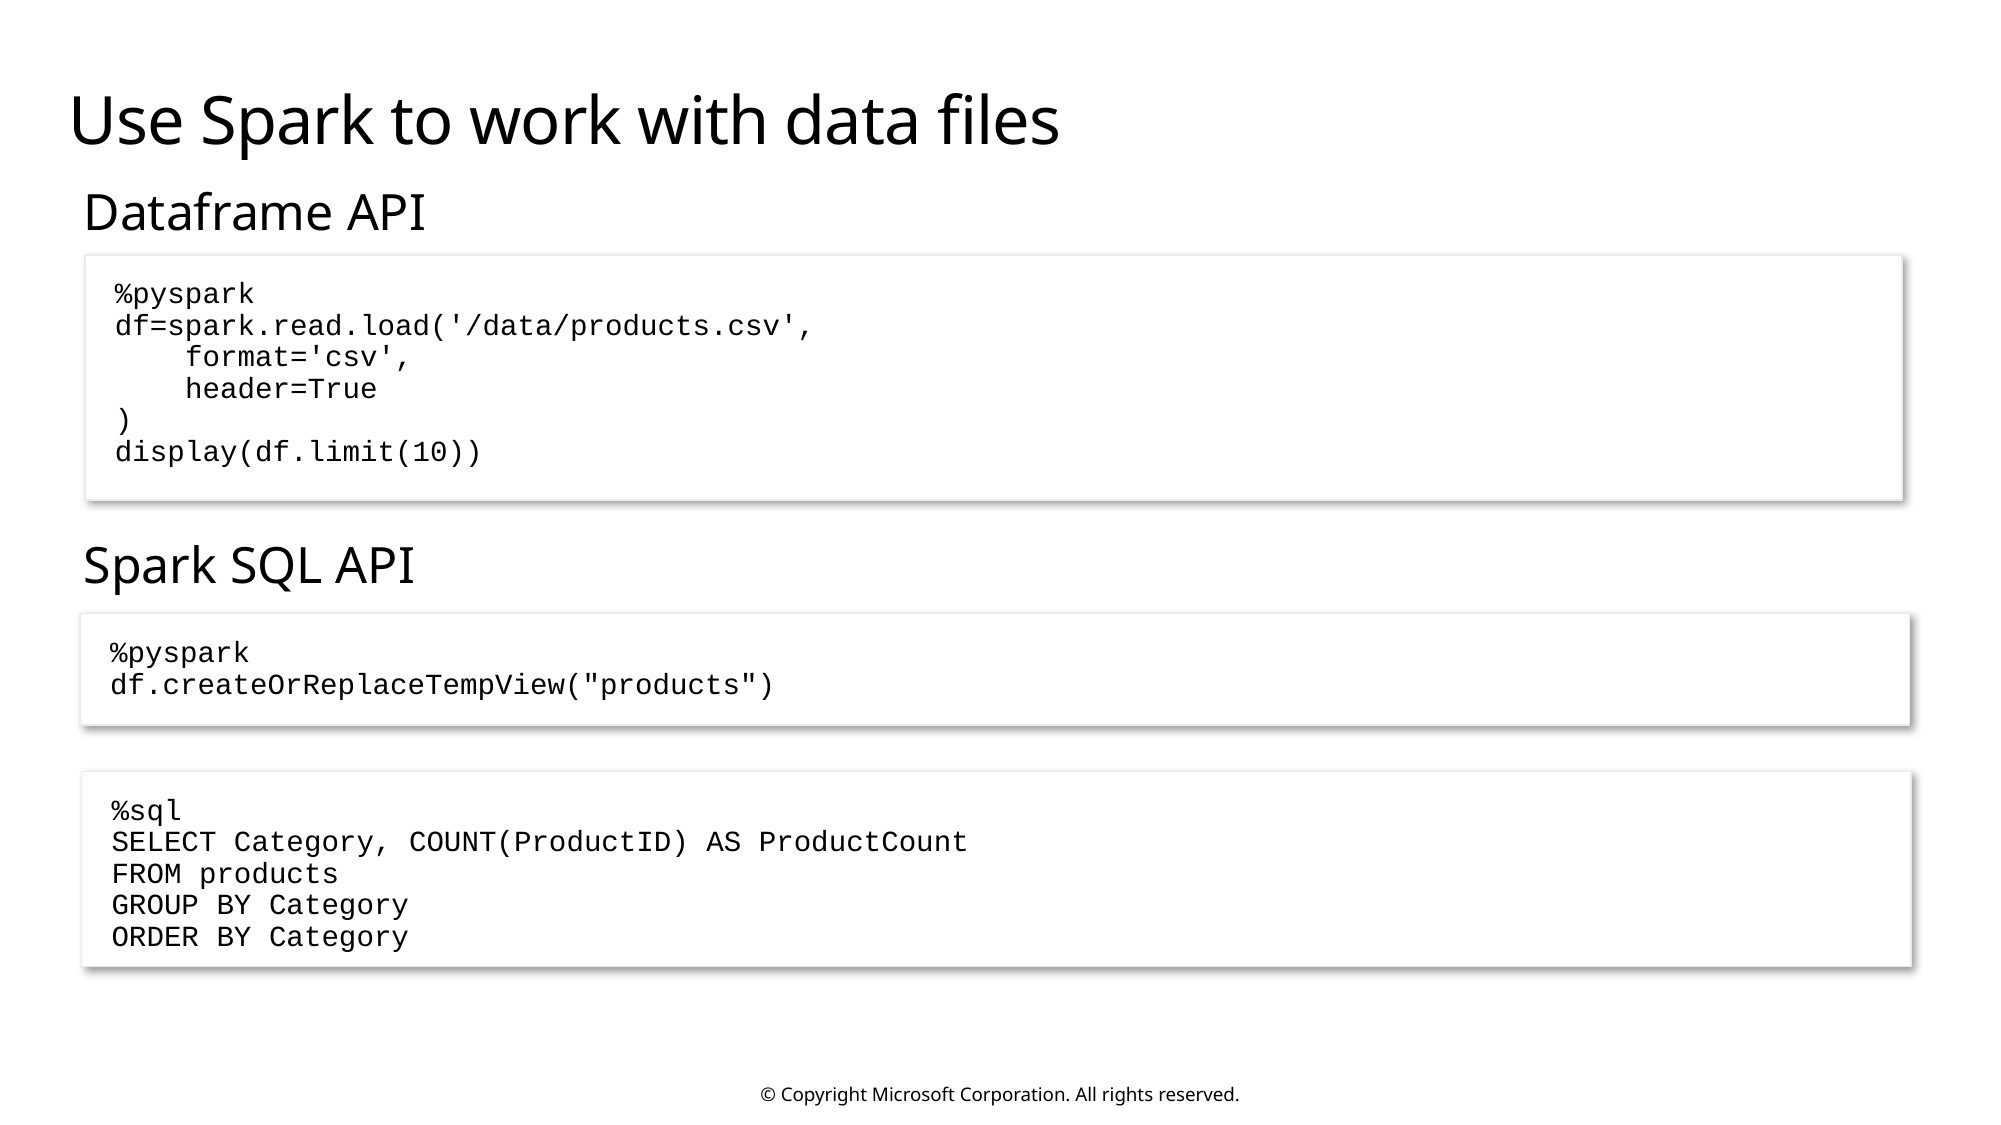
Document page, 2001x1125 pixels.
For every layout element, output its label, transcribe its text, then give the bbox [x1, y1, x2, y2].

text_box %pyspark df=spark.read.load('/data/products.csv', format='csv', header=True ) display(df.limit(10)) [84, 254, 1903, 501]
text_box %sql SELECT Category, COUNT(ProductID) AS ProductCount FROM products GROUP BY Category ORDER BY Category [81, 771, 1912, 967]
title Use Spark to work with data files [68, 72, 1930, 184]
text_box Spark SQL API [68, 526, 492, 601]
text_box Dataframe API [68, 173, 492, 248]
text_box %pyspark df.createOrReplaceTempView("products") [79, 613, 1910, 726]
